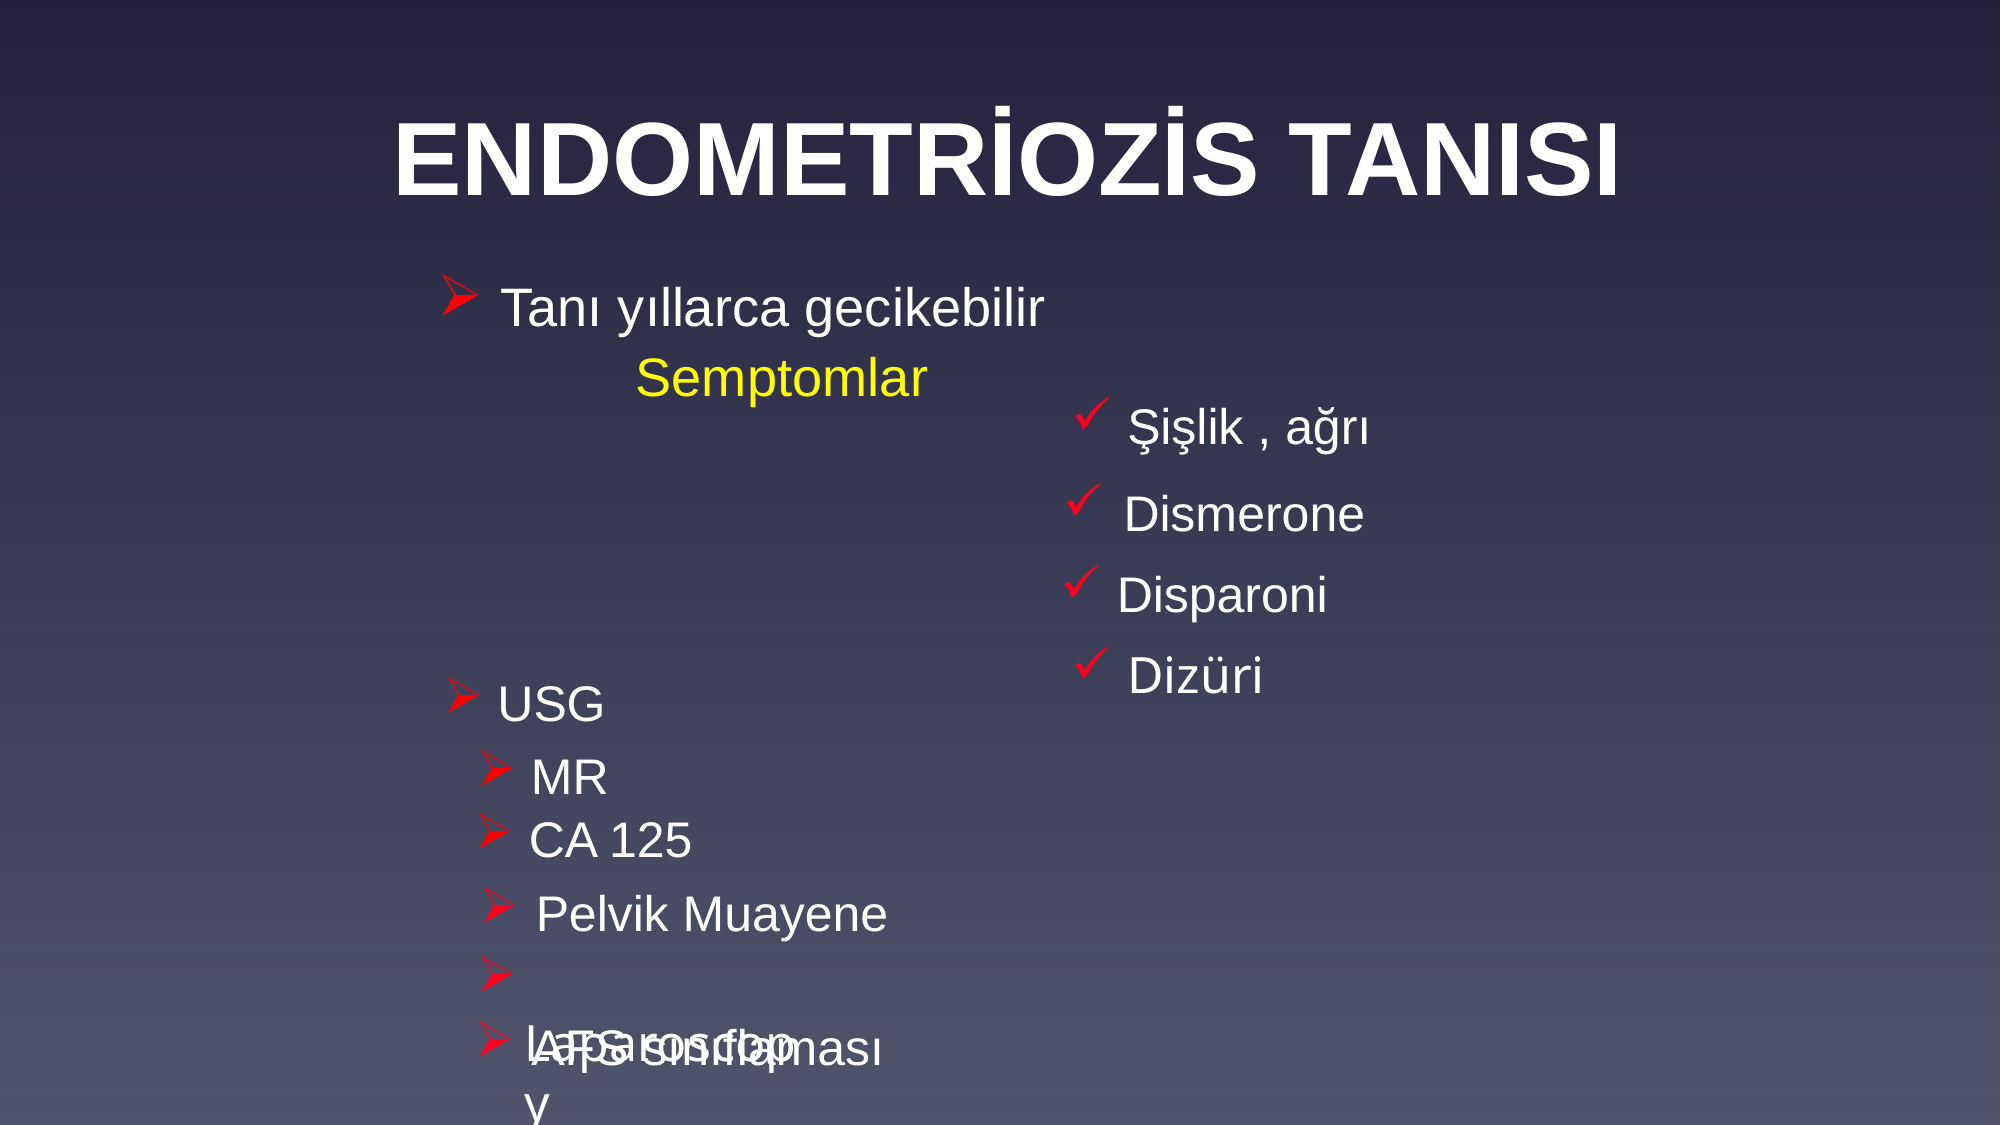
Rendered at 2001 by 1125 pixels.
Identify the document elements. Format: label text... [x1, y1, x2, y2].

list Pelvik Muayene [464, 860, 940, 933]
text_box Şişlik , ağrı [981, 387, 1425, 463]
text_box Disparoni [1045, 554, 1434, 630]
text_box Semptomlar [539, 331, 1025, 416]
text_box Laparoscopy [462, 1083, 823, 1125]
text_box MR [462, 737, 805, 813]
text_box Dizüri [981, 636, 1367, 711]
text_box AFS sınıflaması [460, 1008, 914, 1083]
title ENDOMETRİOZİS TANISI [91, 83, 1817, 228]
text_box CA 125 [460, 799, 802, 875]
text_box Dismerone [972, 473, 1434, 549]
text_box USG [389, 664, 734, 740]
text_box Tanı yıllarca gecikebilir [383, 260, 1248, 346]
text_box Laparoscopy [462, 943, 823, 1008]
